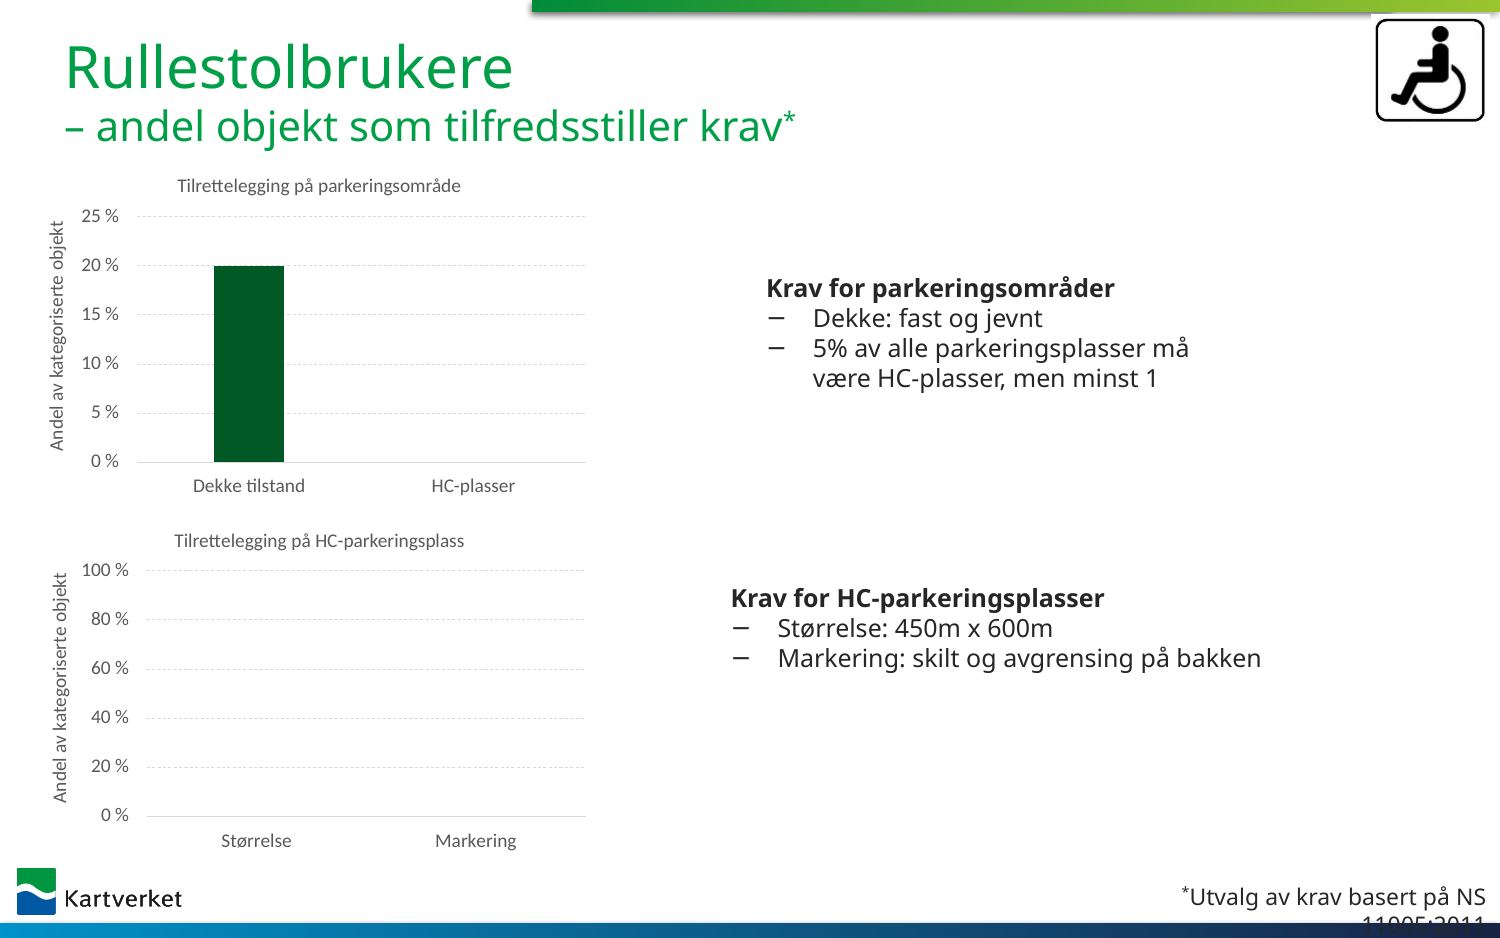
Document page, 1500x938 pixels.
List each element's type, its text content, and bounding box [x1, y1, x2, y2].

text_box Rullestolbrukere – andel objekt som tilfredsstiller krav* [49, 23, 1431, 158]
text_box Krav for HC-parkeringsplasser Størrelse: 450m x 600m Markering: skilt og avgrensing på bakken [715, 574, 1278, 680]
picture [1371, 13, 1491, 127]
text_box Krav for parkeringsområder Dekke: fast og jevnt 5% av alle parkeringsplasser må være HC-plasser, men minst 1 [751, 264, 1232, 400]
picture [41, 520, 598, 859]
text_box *Utvalg av krav basert på NS 11005:2011 [1068, 873, 1500, 938]
picture [41, 166, 598, 505]
